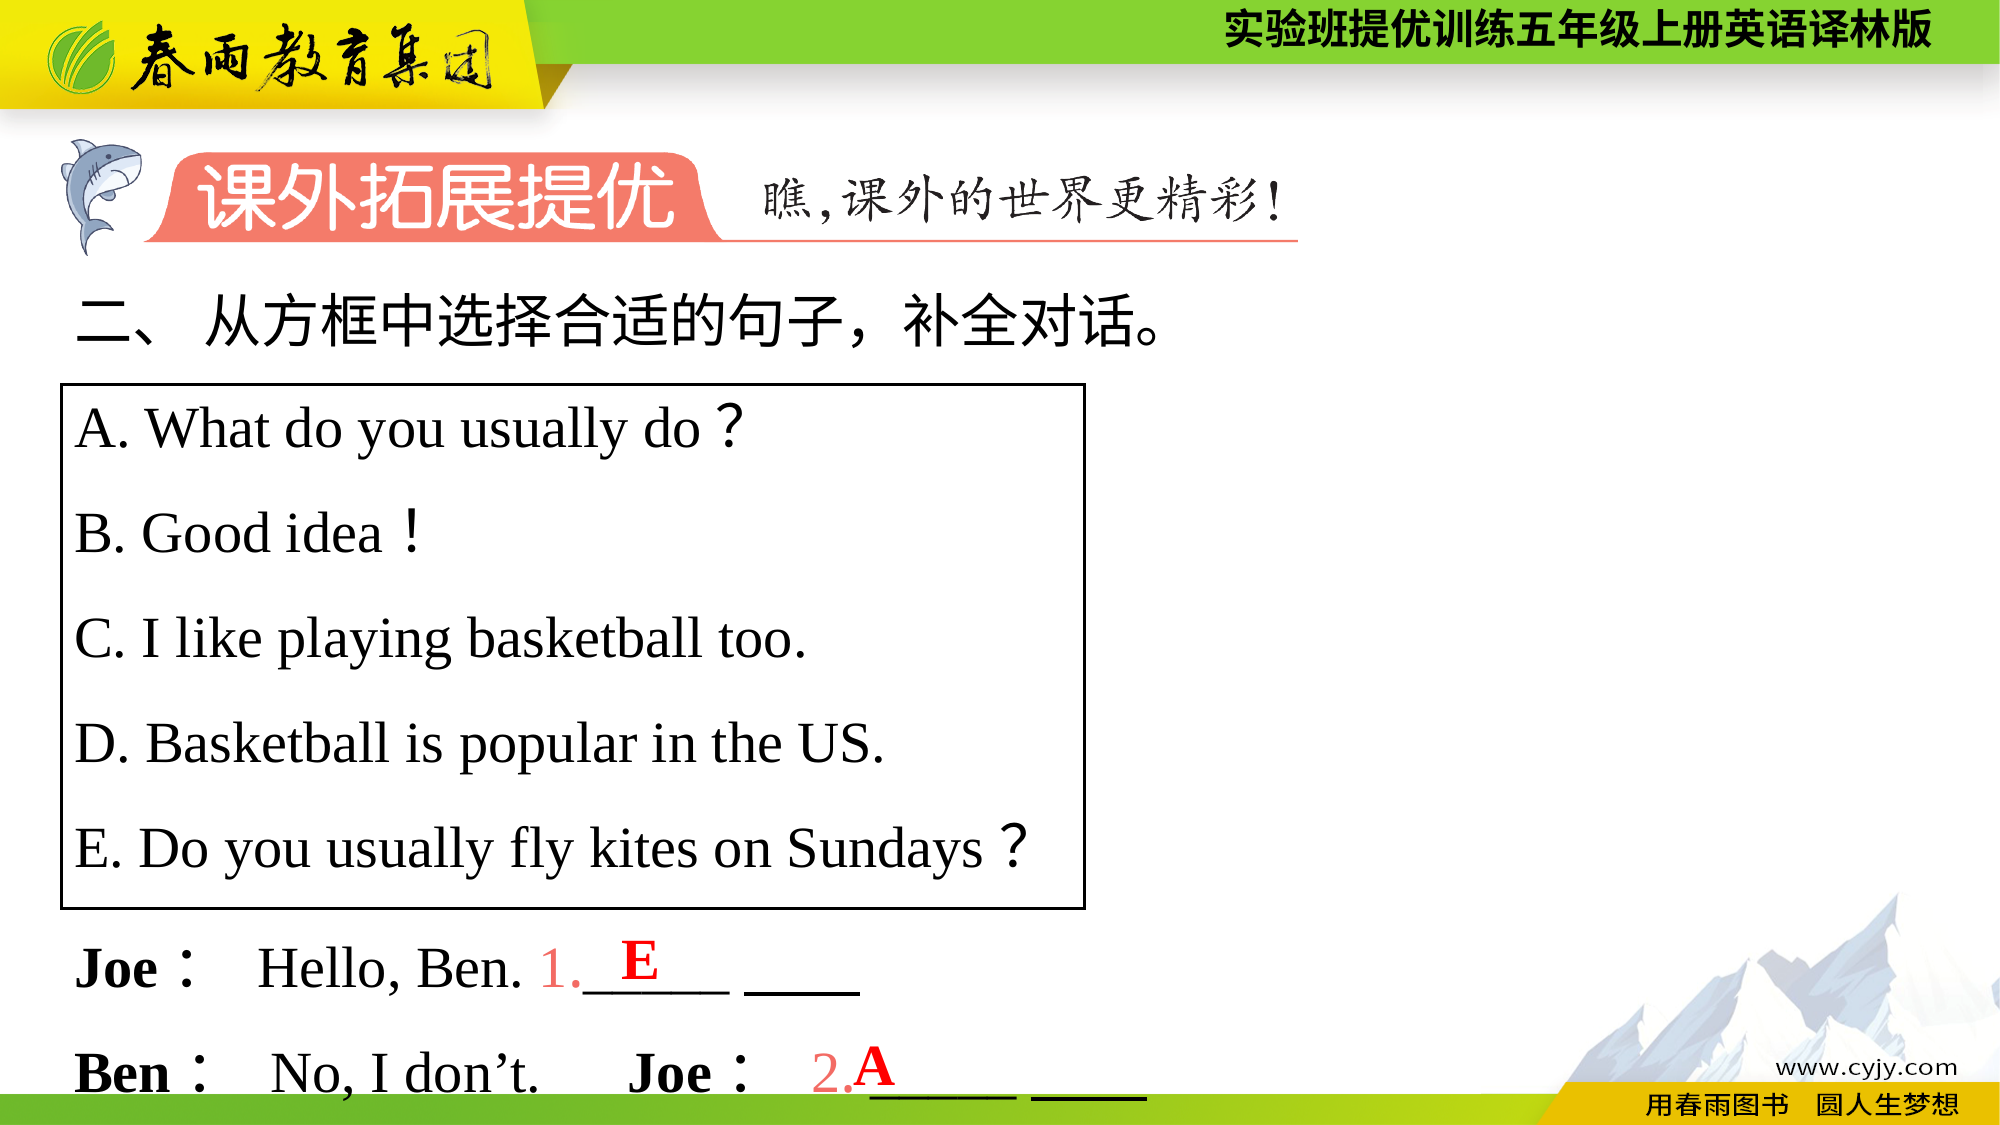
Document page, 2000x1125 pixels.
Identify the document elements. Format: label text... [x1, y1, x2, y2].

text_box Joe： Hello, Ben. 1._____ Ben： No, I don’t. Joe： 2. _____ [59, 887, 1944, 1112]
list 二、 从方框中选择合适的句子，补全对话。 A. What do you usually do？ B. Good idea！ C. I like playing basketball too. D. Basketball is popular in the US. E. Do you usually fly kites on Sundays？ [59, 122, 1944, 887]
text_box [61, 384, 1085, 887]
text_box A [838, 1020, 910, 1105]
picture [0, 0, 2000, 1125]
text_box E [606, 913, 675, 999]
